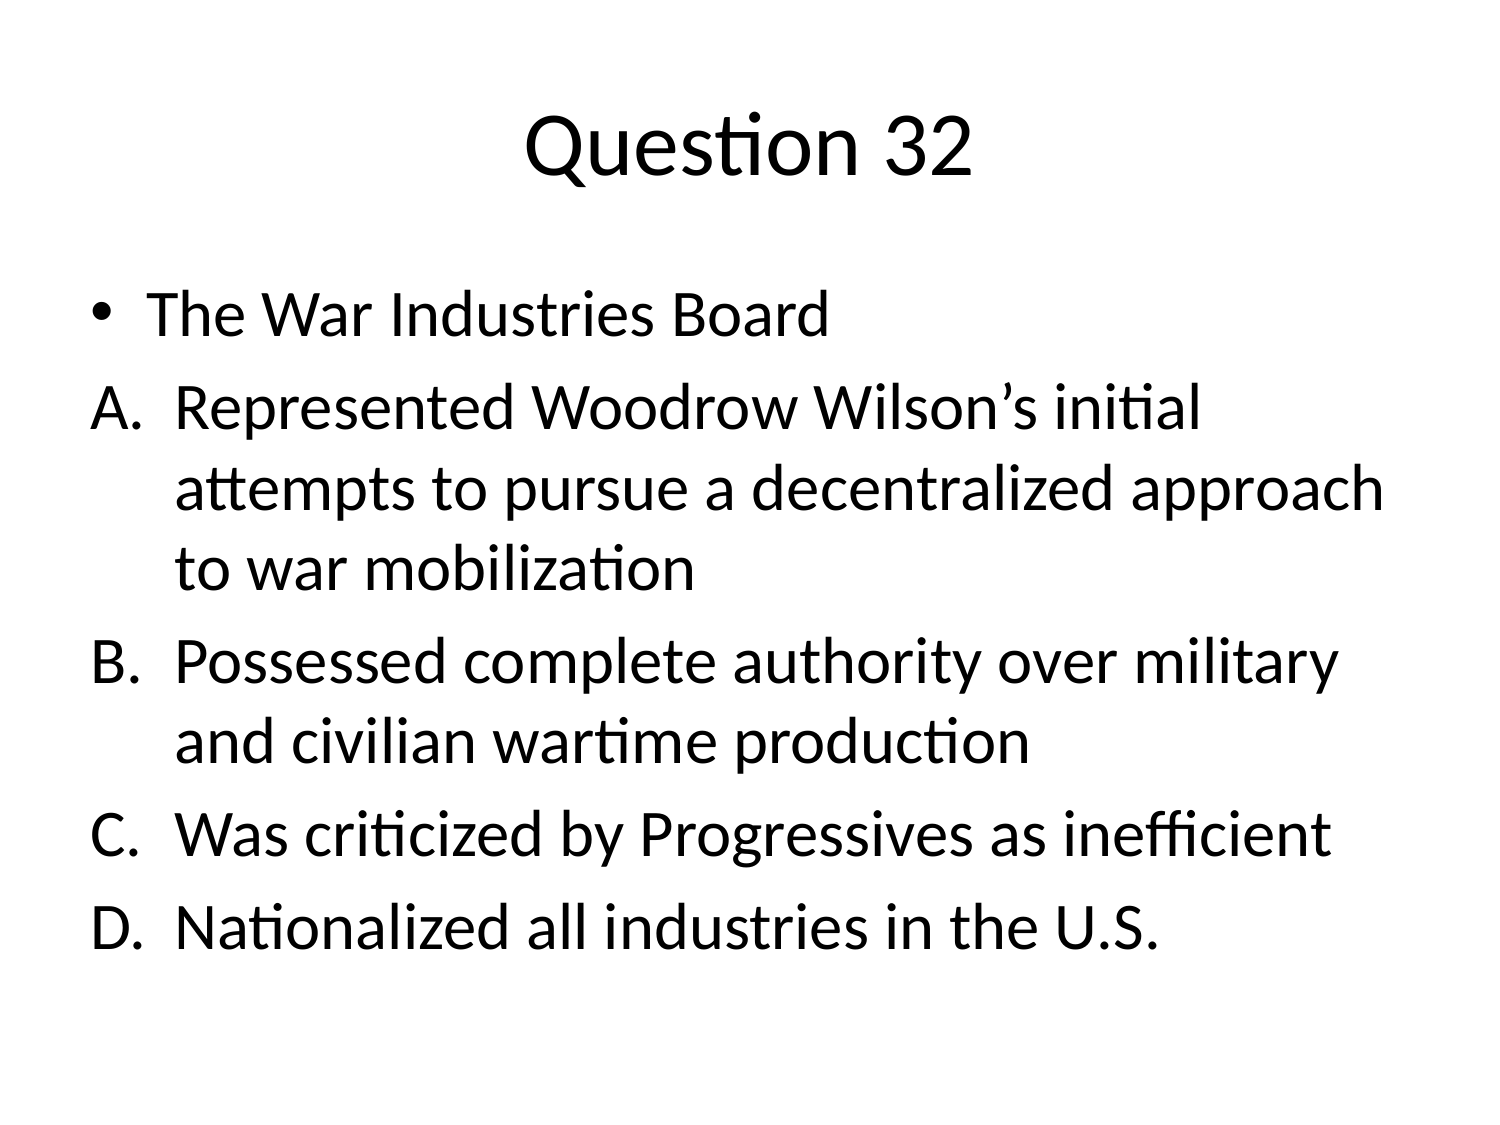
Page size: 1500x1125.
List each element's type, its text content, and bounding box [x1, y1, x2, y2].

title Question 32 [75, 45, 1425, 233]
list The War Industries Board Represented Woodrow Wilson’s initial attempts to pursue a decentralized approach to war mobilization Possessed complete authority over military and civilian wartime production Was criticized by Progressives as inefficient Nationalized all industries in the U.S. [75, 262, 1425, 1005]
